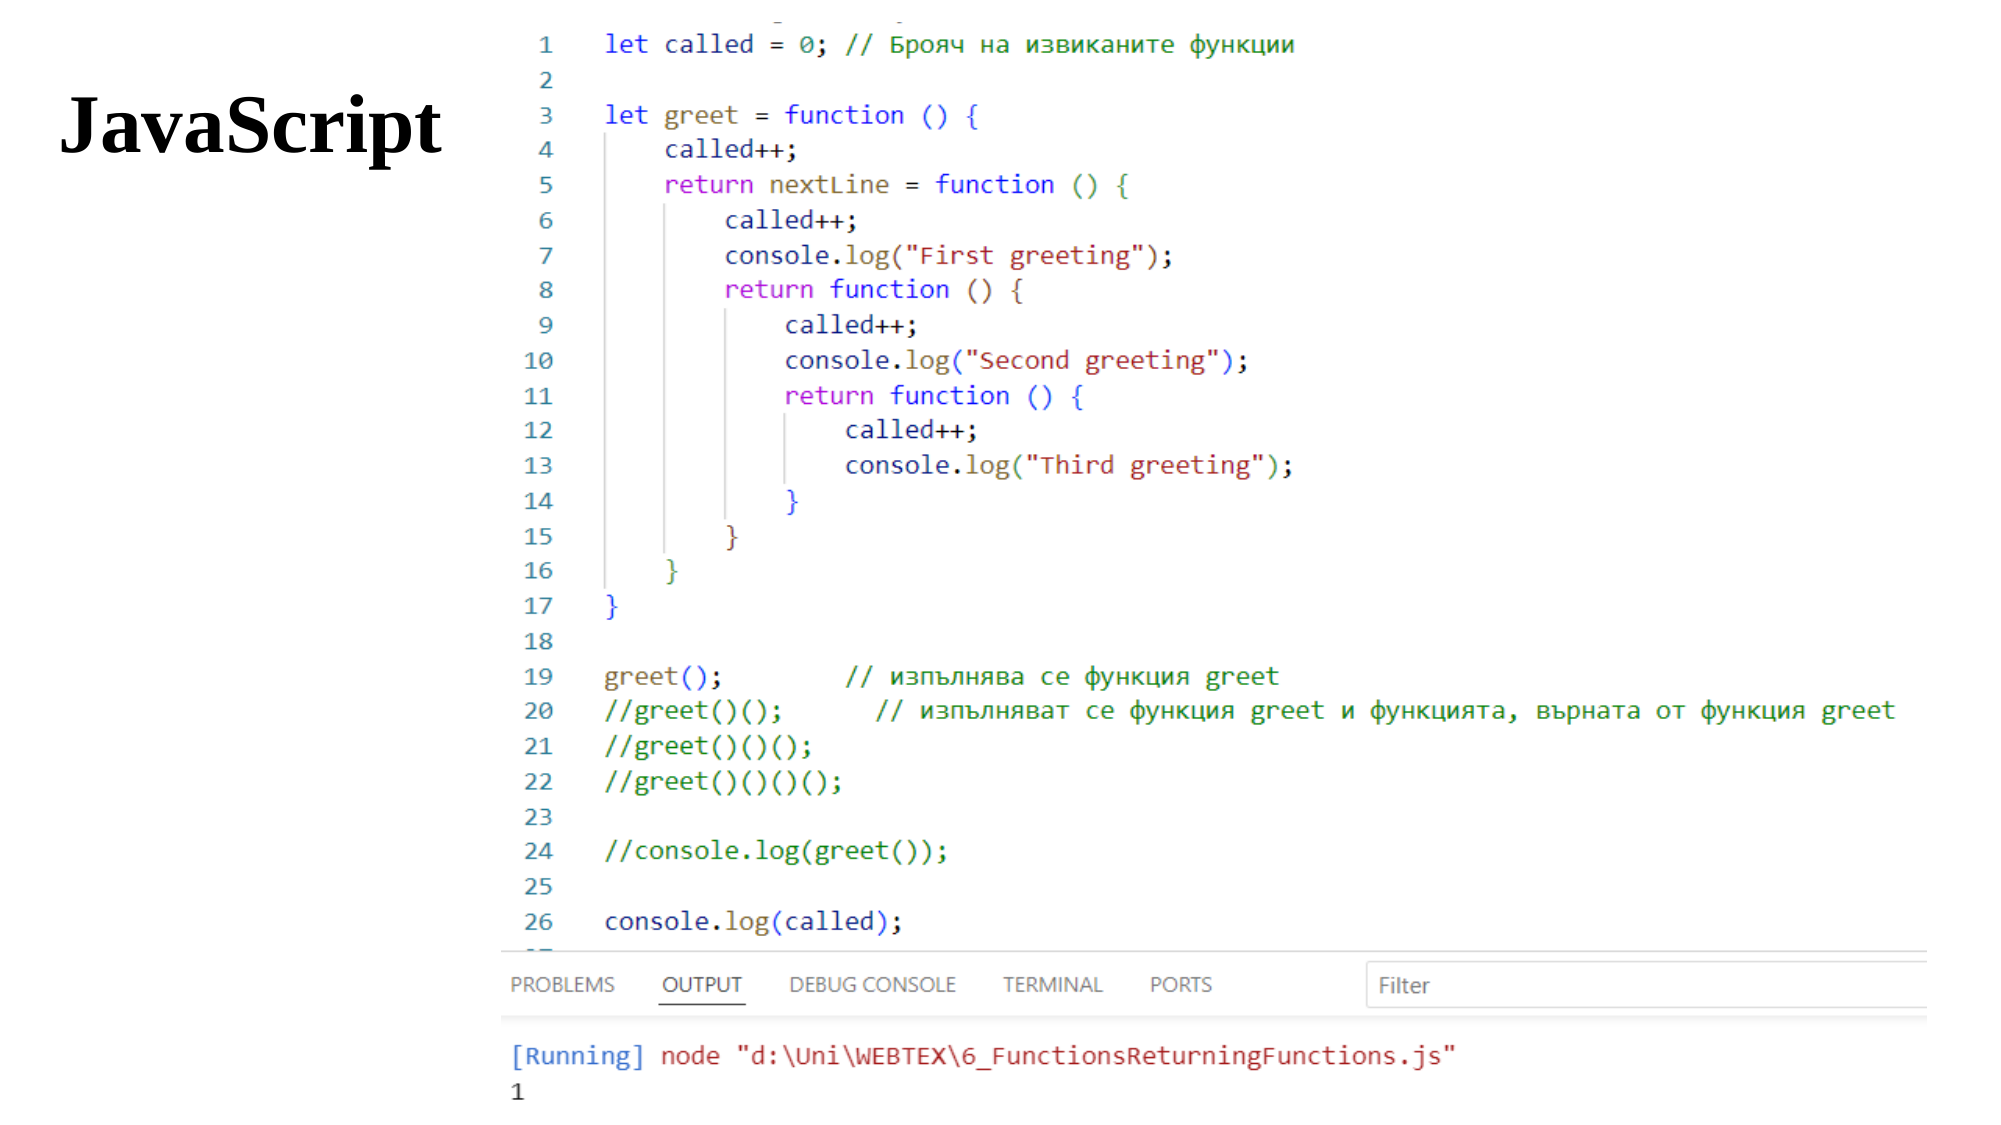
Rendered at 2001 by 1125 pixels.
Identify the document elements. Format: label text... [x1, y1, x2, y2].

text_box JavaScript [43, 61, 500, 177]
picture [500, 22, 1927, 1125]
